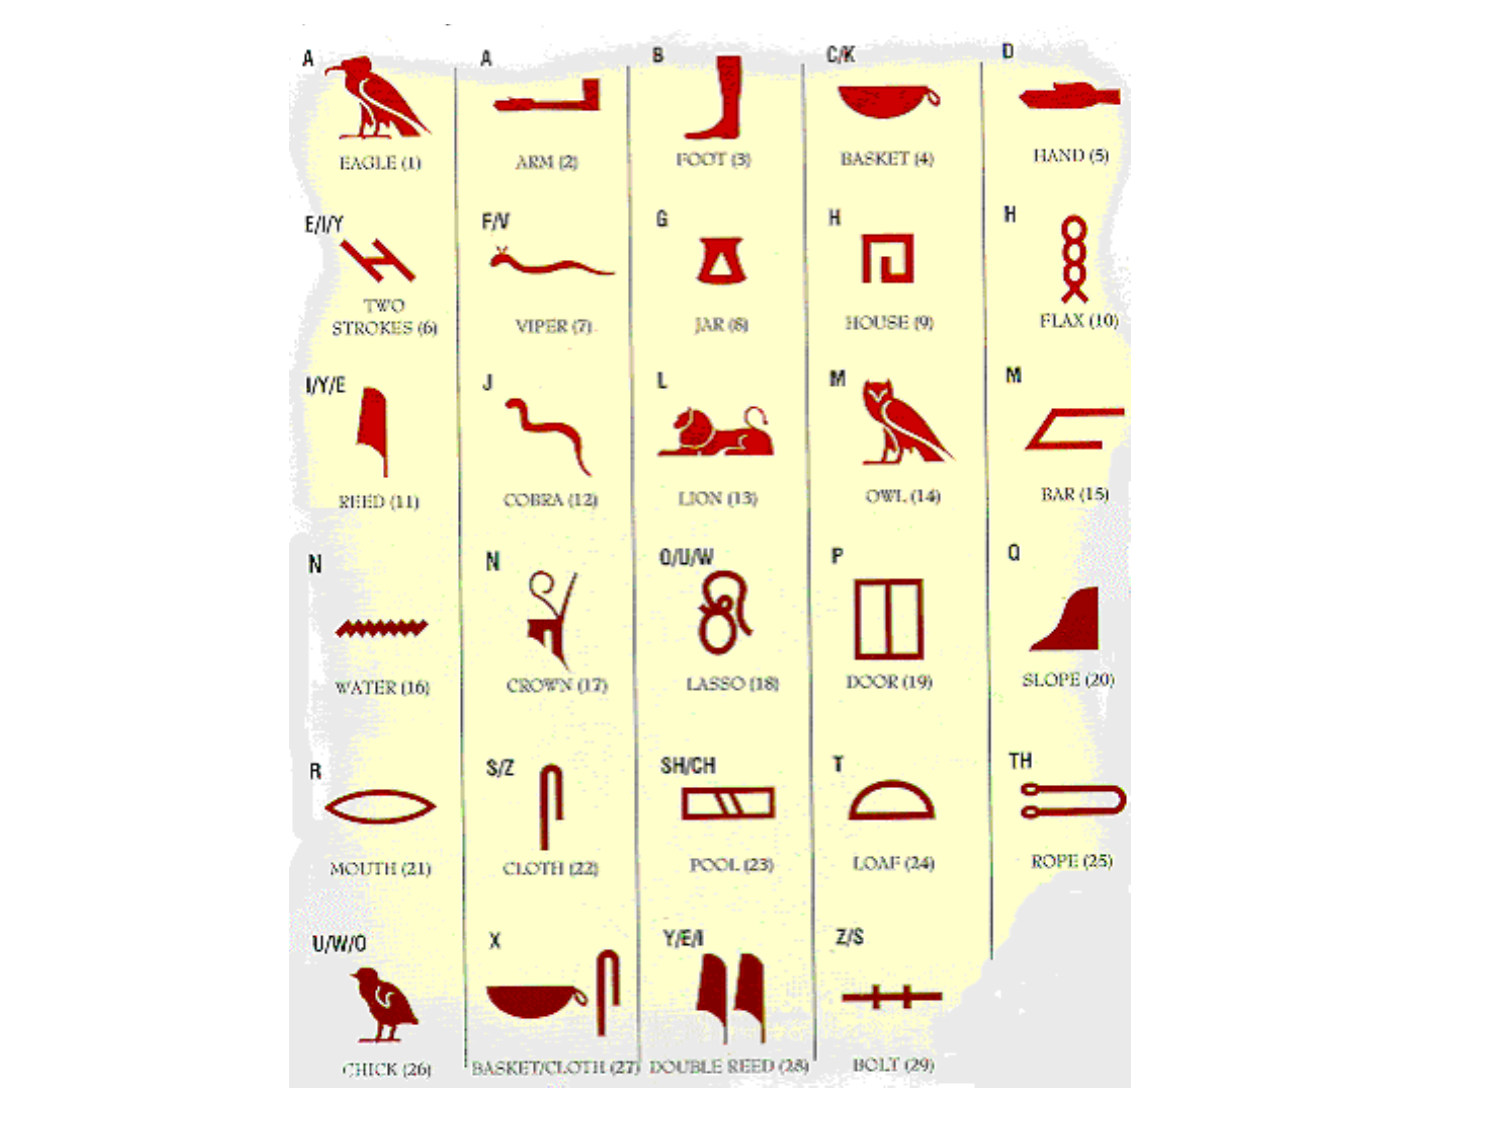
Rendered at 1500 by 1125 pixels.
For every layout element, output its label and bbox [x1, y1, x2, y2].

picture [288, 24, 1132, 1088]
